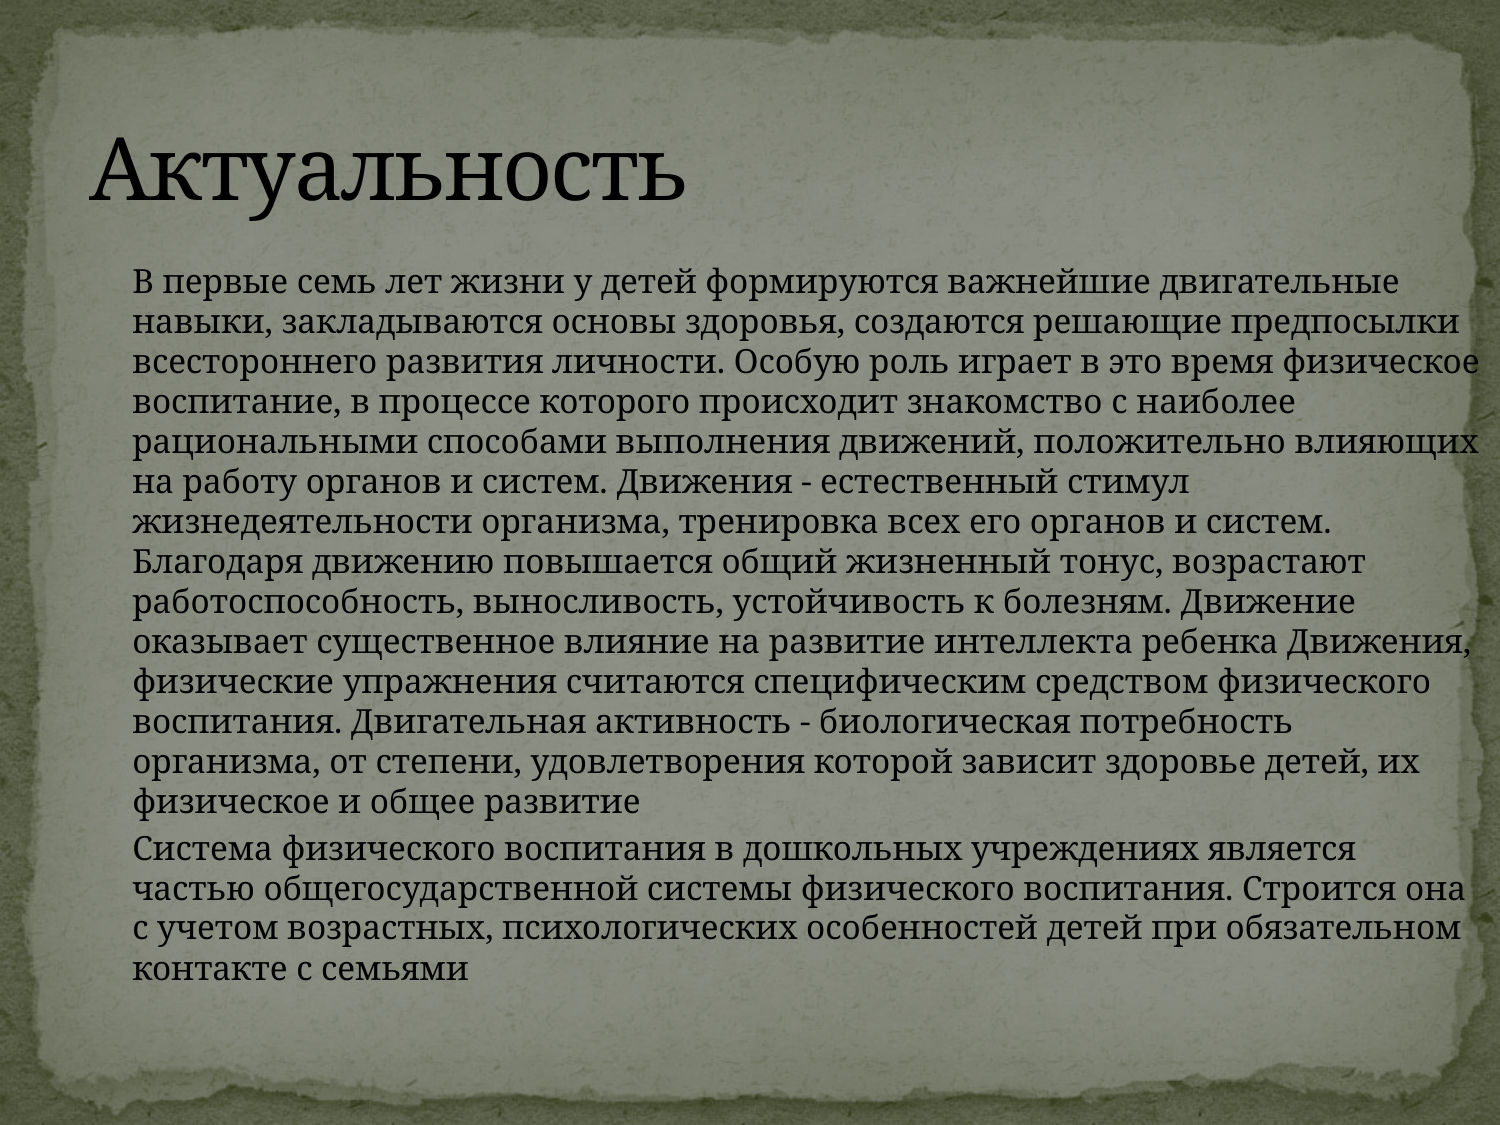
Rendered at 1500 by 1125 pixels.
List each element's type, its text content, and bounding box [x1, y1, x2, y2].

title Актуальность [74, 24, 1425, 225]
list В первые семь лет жизни у детей формируются важнейшие двигательные навыки, закладываются основы здоровья, создаются решающие предпосылки всестороннего развития личности. Особую роль играет в это время физическое воспитание, в процессе которого происходит знакомство с наиболее рациональными способами выполнения движений, положительно влияющих на работу органов и систем. Движения - естественный стимул жизнедеятельности организма, тренировка всех его органов и систем. Благодаря движению повышается общий жизненный тонус, возрастают работоспособность, выносливость, устойчивость к болезням. Движение оказывает существенное влияние на развитие интеллекта ребенка Движения, физические упражнения считаются специфическим средством физического воспитания. Двигательная активность - биологическая потребность организма, от степени, удовлетворения которой зависит здоровье детей, их физическое и общее развитие Система физического воспитания в дошкольных учреждениях является частью общегосударственной системы физического воспитания. Строится она с учетом возрастных, психологических особенностей детей при обязательном контакте с семьями [76, 219, 1500, 1083]
